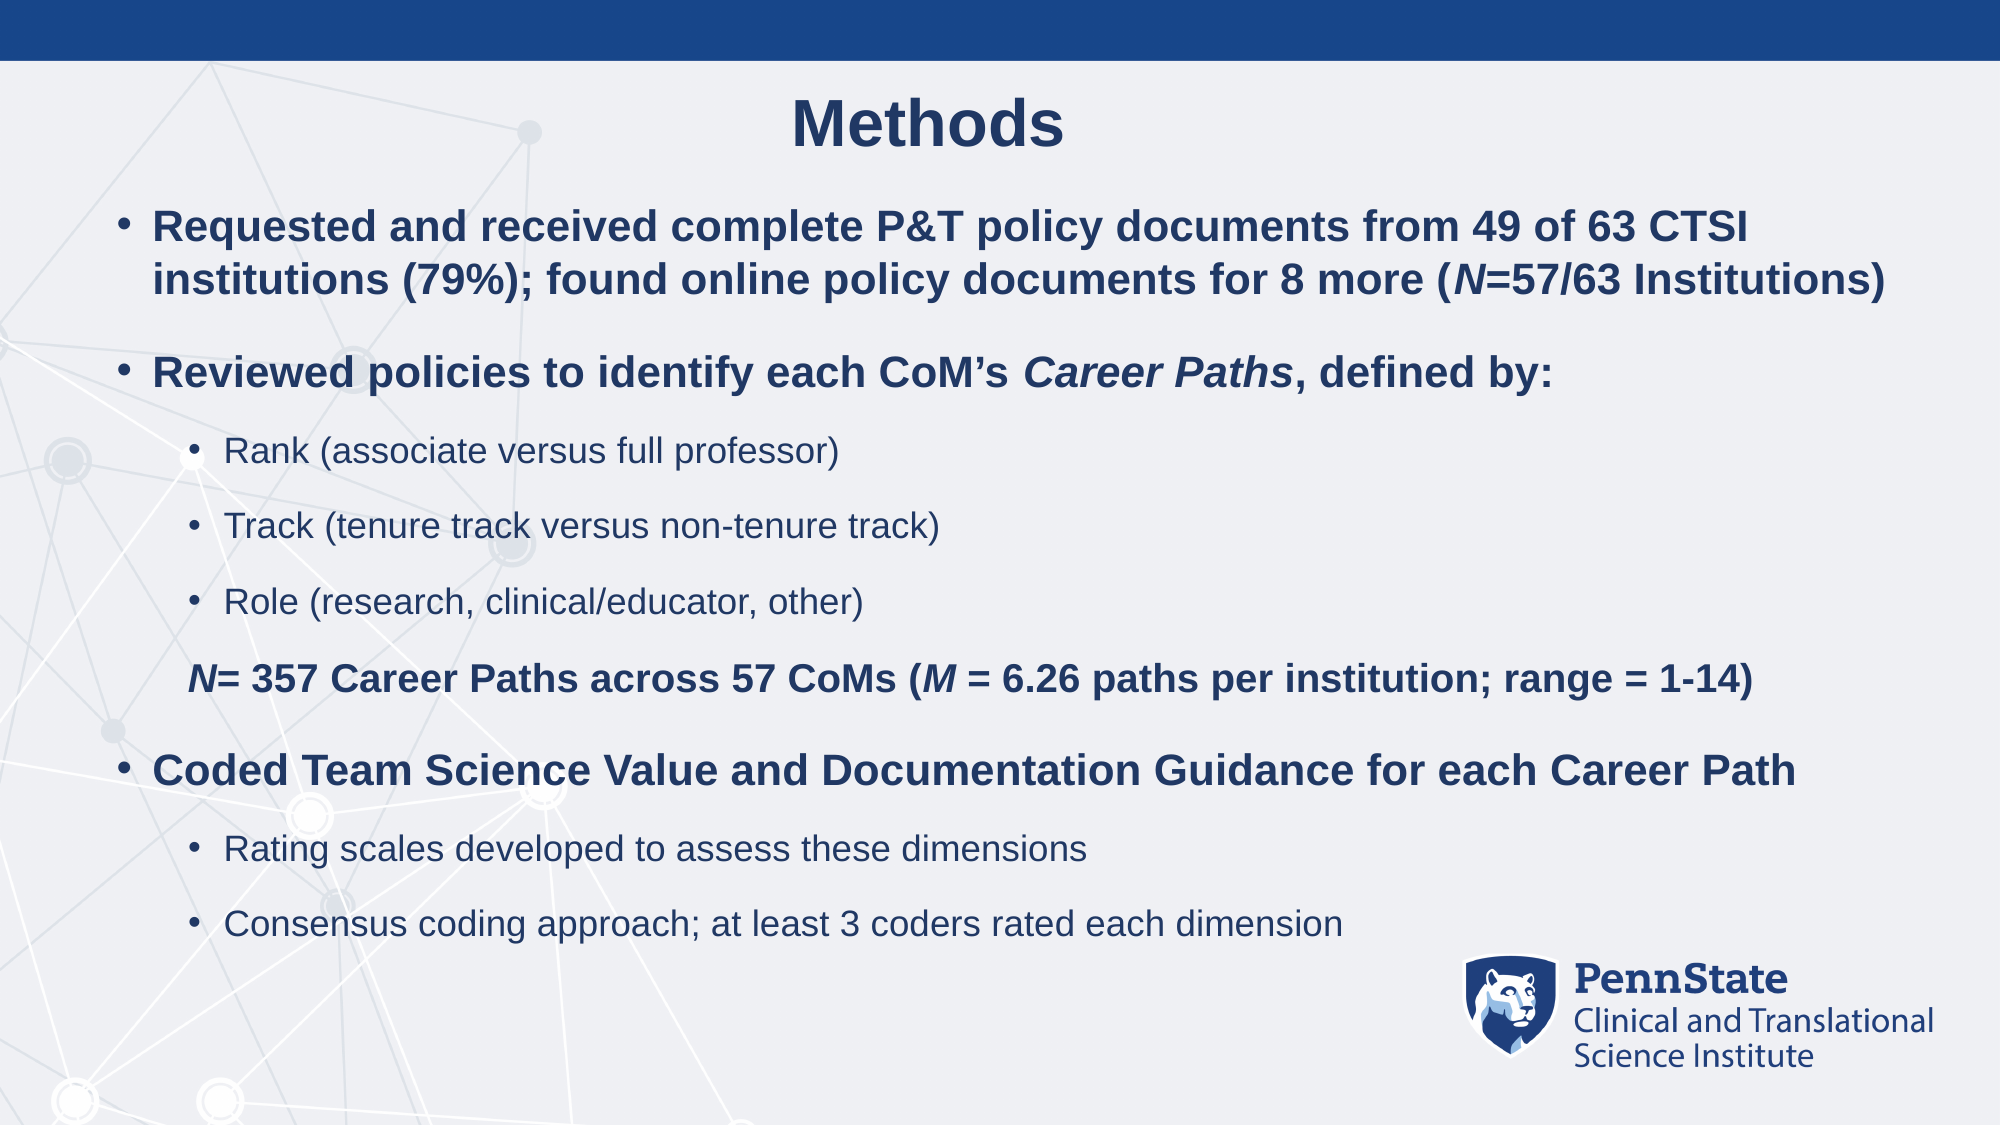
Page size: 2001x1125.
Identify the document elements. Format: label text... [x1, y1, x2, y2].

picture [0, 0, 2000, 1125]
title Methods [137, 68, 1721, 172]
list Requested and received complete P&T policy documents from 49 of 63 CTSI institutions (79%); found online policy documents for 8 more (N=57/63 Institutions) Reviewed policies to identify each CoM’s Career Paths, defined by: Rank (associate versus full professor) Track (tenure track versus non-tenure track) Role (research, clinical/educator, other) N= 357 Career Paths across 57 CoMs (M = 6.26 paths per institution; range = 1-14) Coded Team Science Value and Documentation Guidance for each Career Path Rating scales developed to assess these dimensions Consensus coding approach; at least 3 coders rated each dimension [101, 189, 1912, 1000]
